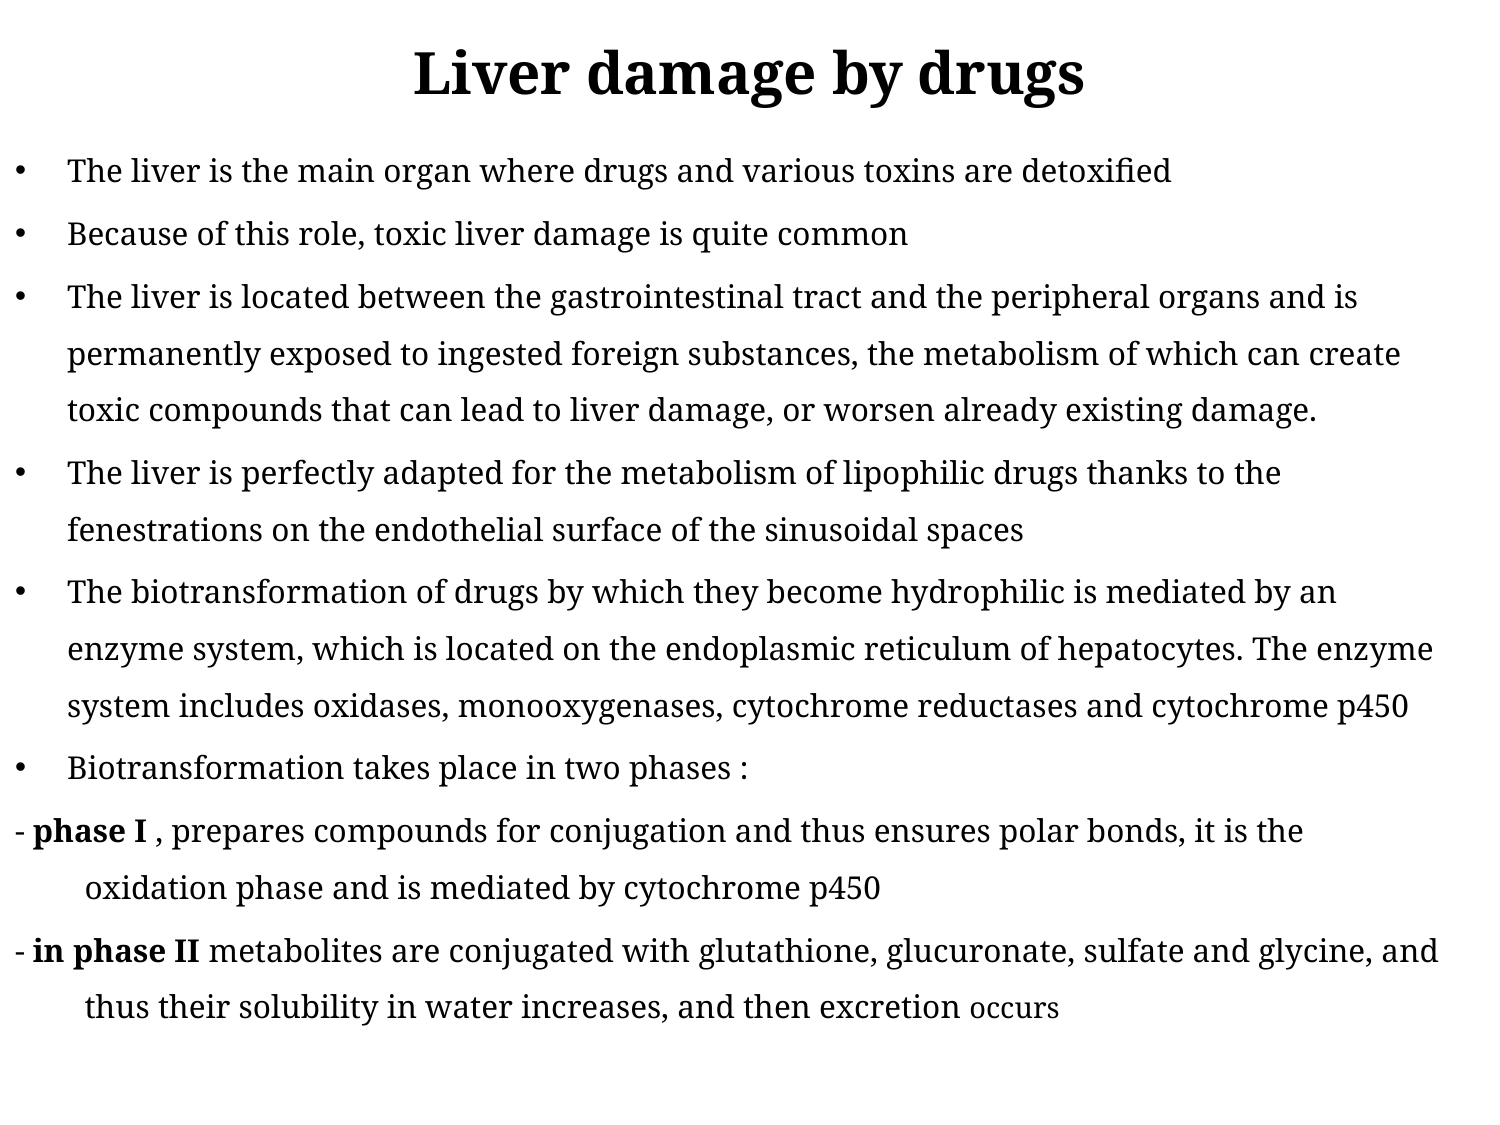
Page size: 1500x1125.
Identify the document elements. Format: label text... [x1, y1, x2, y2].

list The liver is the main organ where drugs and various toxins are detoxified Because of this role, toxic liver damage is quite common The liver is located between the gastrointestinal tract and the peripheral organs and is permanently exposed to ingested foreign substances, the metabolism of which can create toxic compounds that can lead to liver damage, or worsen already existing damage. The liver is perfectly adapted for the metabolism of lipophilic drugs thanks to the fenestrations on the endothelial surface of the sinusoidal spaces The biotransformation of drugs by which they become hydrophilic is mediated by an enzyme system, which is located on the endoplasmic reticulum of hepatocytes. The enzyme system includes oxidases, monooxygenases, cytochrome reductases and cytochrome p450 Biotransformation takes place in two phases : - phase I , prepares compounds for conjugation and thus ensures polar bonds, it is the oxidation phase and is mediated by cytochrome p450 - in phase II metabolites are conjugated with glutathione, glucuronate, sulfate and glycine, and thus their solubility in water increases, and then excretion occurs [0, 125, 1463, 1063]
title Liver damage by drugs [75, 6, 1425, 125]
